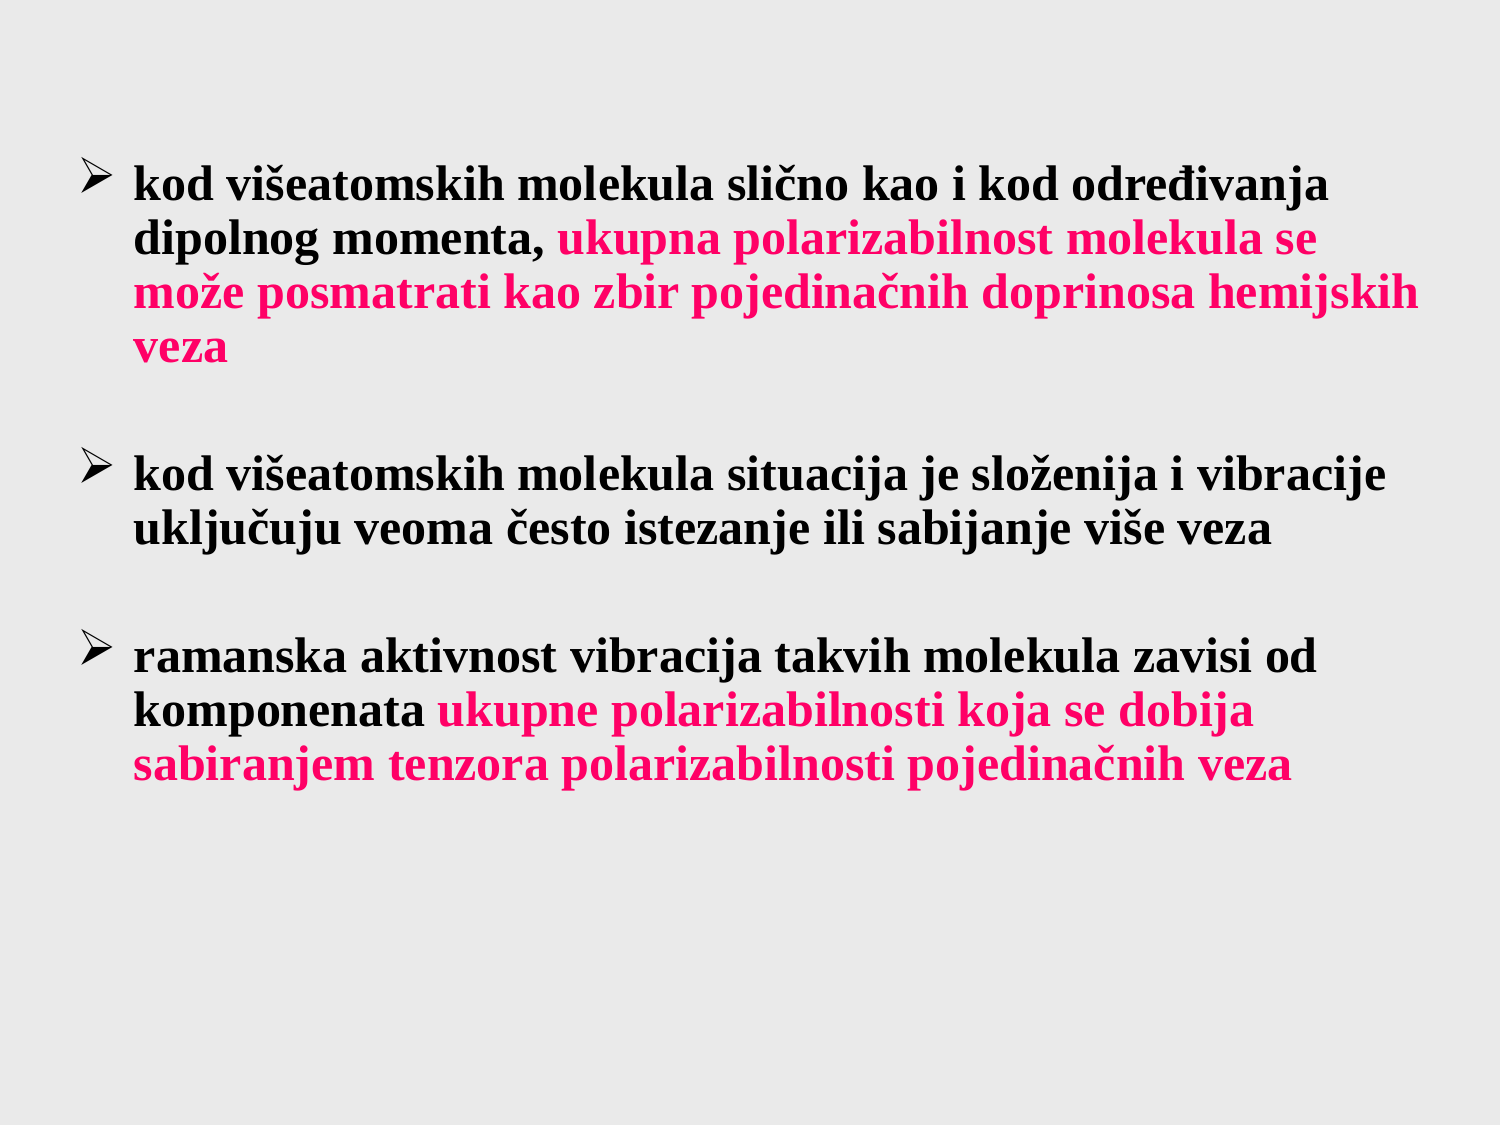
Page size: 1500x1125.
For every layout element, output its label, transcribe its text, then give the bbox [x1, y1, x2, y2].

list kod višeatomskih molekula slično kao i kod određivanja dipolnog momenta, ukupna polarizabilnost molekula se može posmatrati kao zbir pojedinačnih doprinosa hemijskih veza kod višeatomskih molekula situacija je složenija i vibracije uključuju veoma često istezanje ili sabijanje više veza ramanska aktivnost vibracija takvih molekula zavisi od komponenata ukupne polarizabilnosti koja se dobija sabiranjem tenzora polarizabilnosti pojedinačnih veza [62, 149, 1450, 1013]
